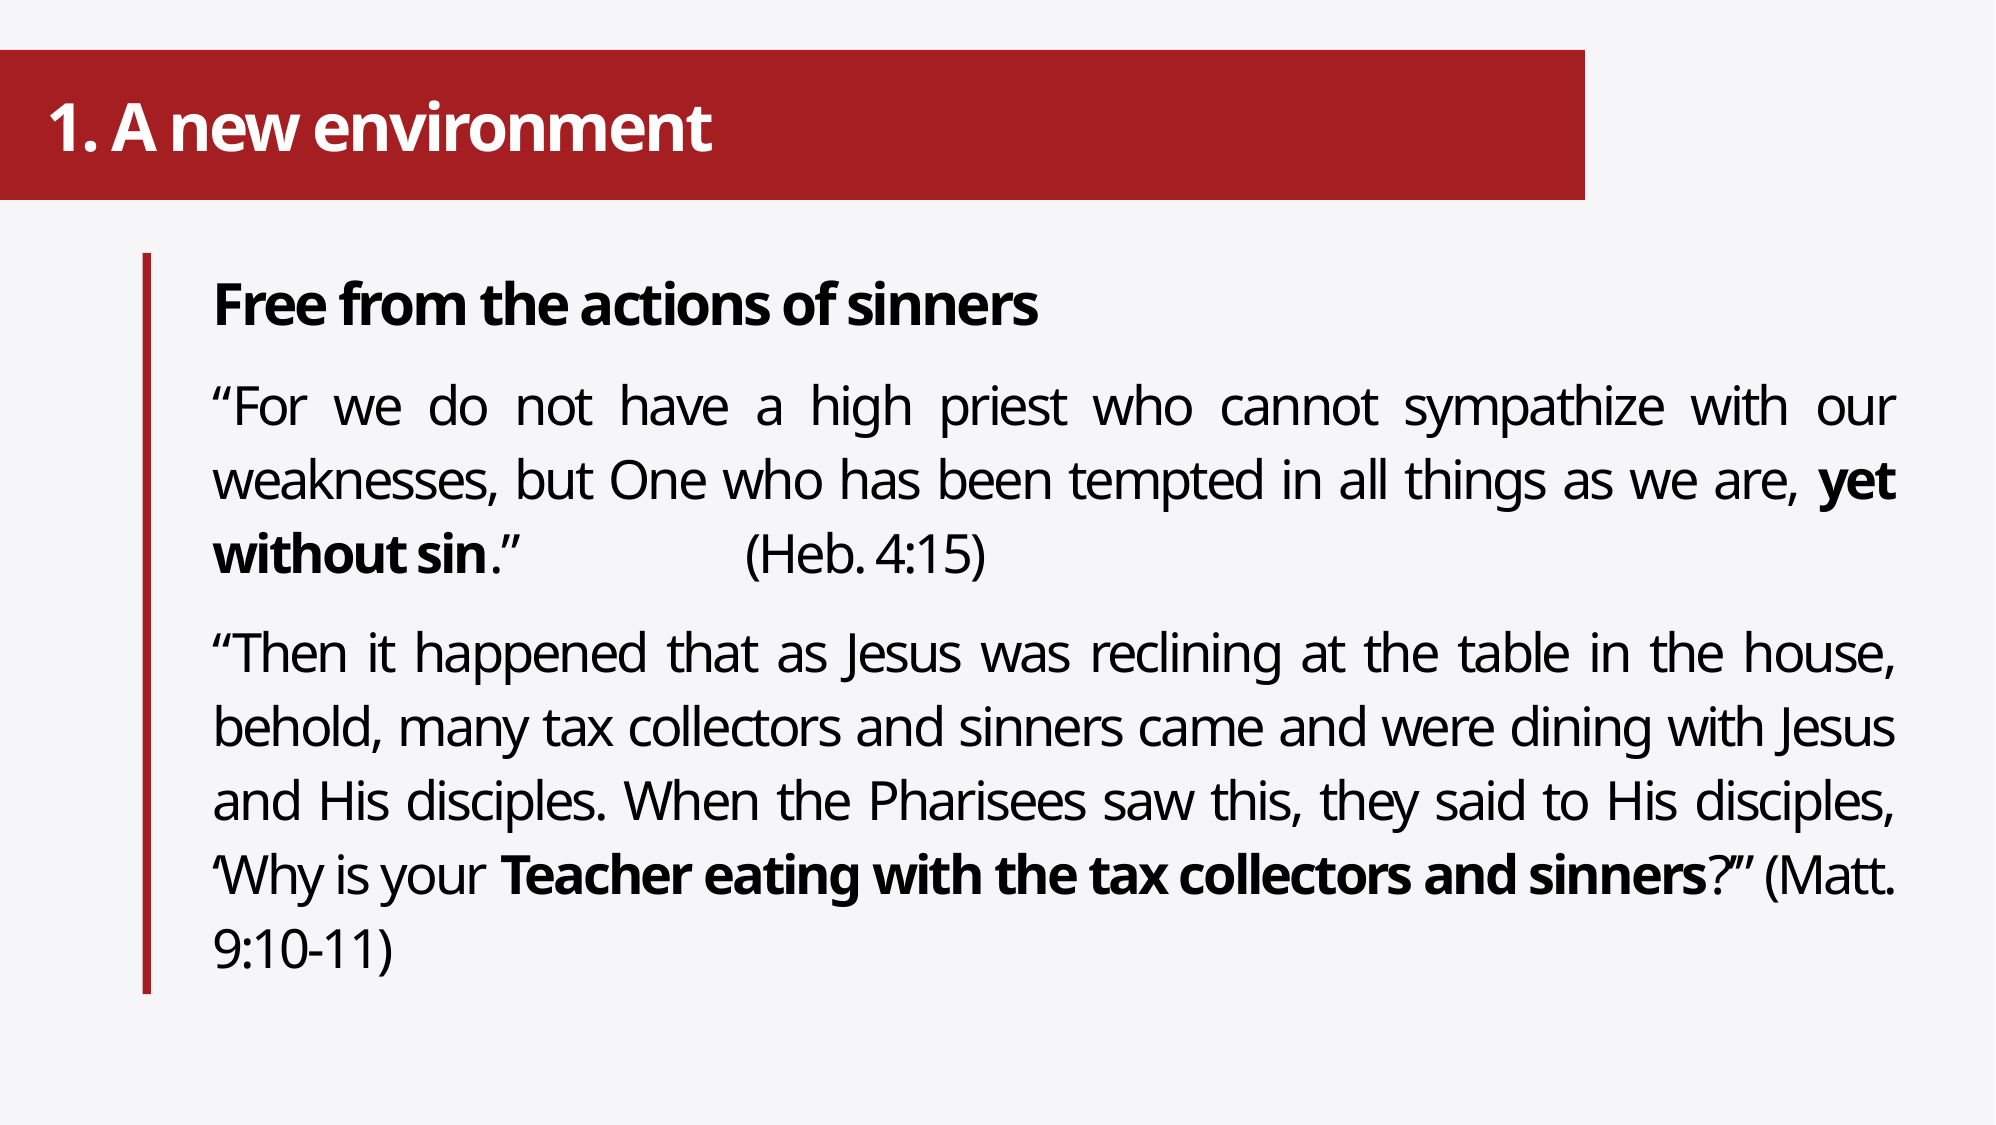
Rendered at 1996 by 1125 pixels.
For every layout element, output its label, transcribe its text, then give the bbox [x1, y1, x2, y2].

title 1. A new environment [14, 62, 1810, 188]
subtitle Free from the actions of sinners “For we do not have a high priest who cannot sympathize with our weaknesses, but One who has been tempted in all things as we are, yet without sin.” (Heb. 4:15) “Then it happened that as Jesus was reclining at the table in the house, behold, many tax collectors and sinners came and were dining with Jesus and His disciples. When the Pharisees saw this, they said to His disciples, ‘Why is your Teacher eating with the tax collectors and sinners?’” (Matt. 9:10-11) [197, 249, 1910, 1000]
